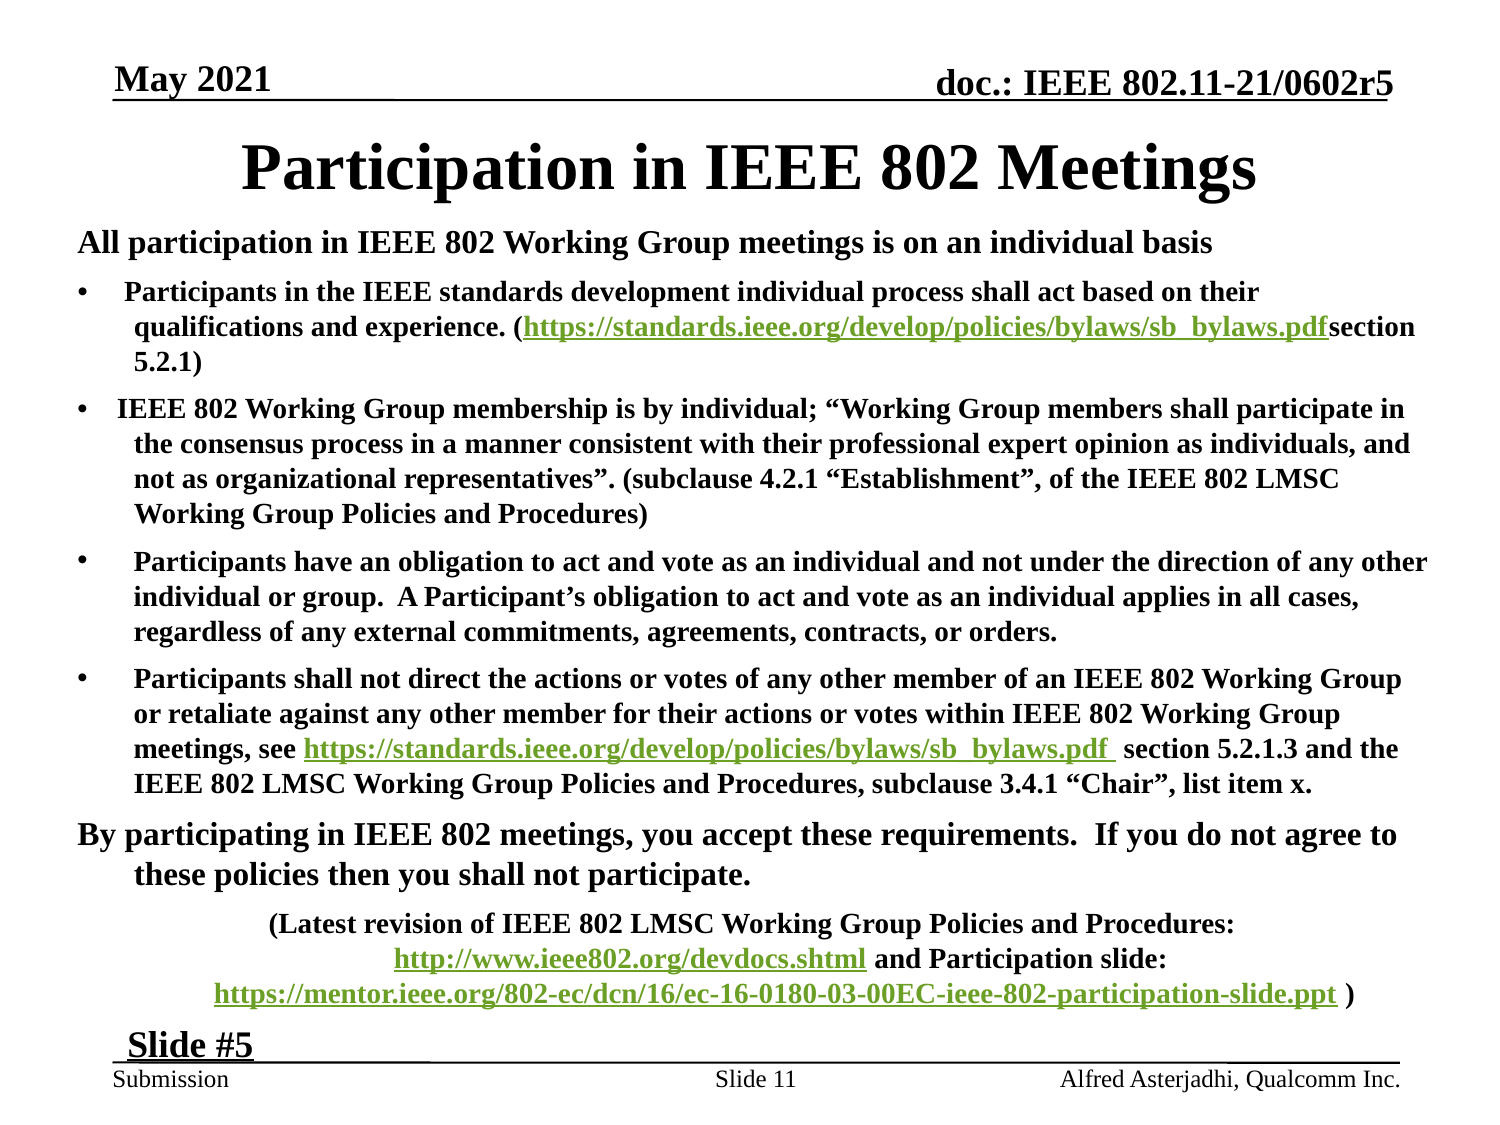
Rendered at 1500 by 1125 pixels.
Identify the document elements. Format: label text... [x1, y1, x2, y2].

footer Alfred Asterjadhi, Qualcomm Inc. [878, 1061, 1402, 1093]
text_box Slide #5 [112, 1012, 269, 1073]
list All participation in IEEE 802 Working Group meetings is on an individual basis • Participants in the IEEE standards development individual process shall act based on their qualifications and experience. (https://standards.ieee.org/develop/policies/bylaws/sb_bylaws.pdfsection 5.2.1) • IEEE 802 Working Group membership is by individual; “Working Group members shall participate in the consensus process in a manner consistent with their professional expert opinion as individuals, and not as organizational representatives”. (subclause 4.2.1 “Establishment”, of the IEEE 802 LMSC Working Group Policies and Procedures) Participants have an obligation to act and vote as an individual and not under the direction of any other individual or group. A Participant’s obligation to act and vote as an individual applies in all cases, regardless of any external commitments, agreements, contracts, or orders. Participants shall not direct the actions or votes of any other member of an IEEE 802 Working Group or retaliate against any other member for their actions or votes within IEEE 802 Working Group meetings, see https://standards.ieee.org/develop/policies/bylaws/sb_bylaws.pdf section 5.2.1.3 and the IEEE 802 LMSC Working Group Policies and Procedures, subclause 3.4.1 “Chair”, list item x. By participating in IEEE 802 meetings, you accept these requirements. If you do not agree to these policies then you shall not participate. (Latest revision of IEEE 802 LMSC Working Group Policies and Procedures: http://www.ieee802.org/devdocs.shtml and Participation slide: https://mentor.ieee.org/802-ec/dcn/16/ec-16-0180-03-00EC-ieee-802-participation-slide.ppt ) [62, 212, 1451, 1001]
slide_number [114, 54, 493, 100]
title Participation in IEEE 802 Meetings [112, 112, 1388, 212]
slide_number Slide 11 [712, 1061, 800, 1123]
